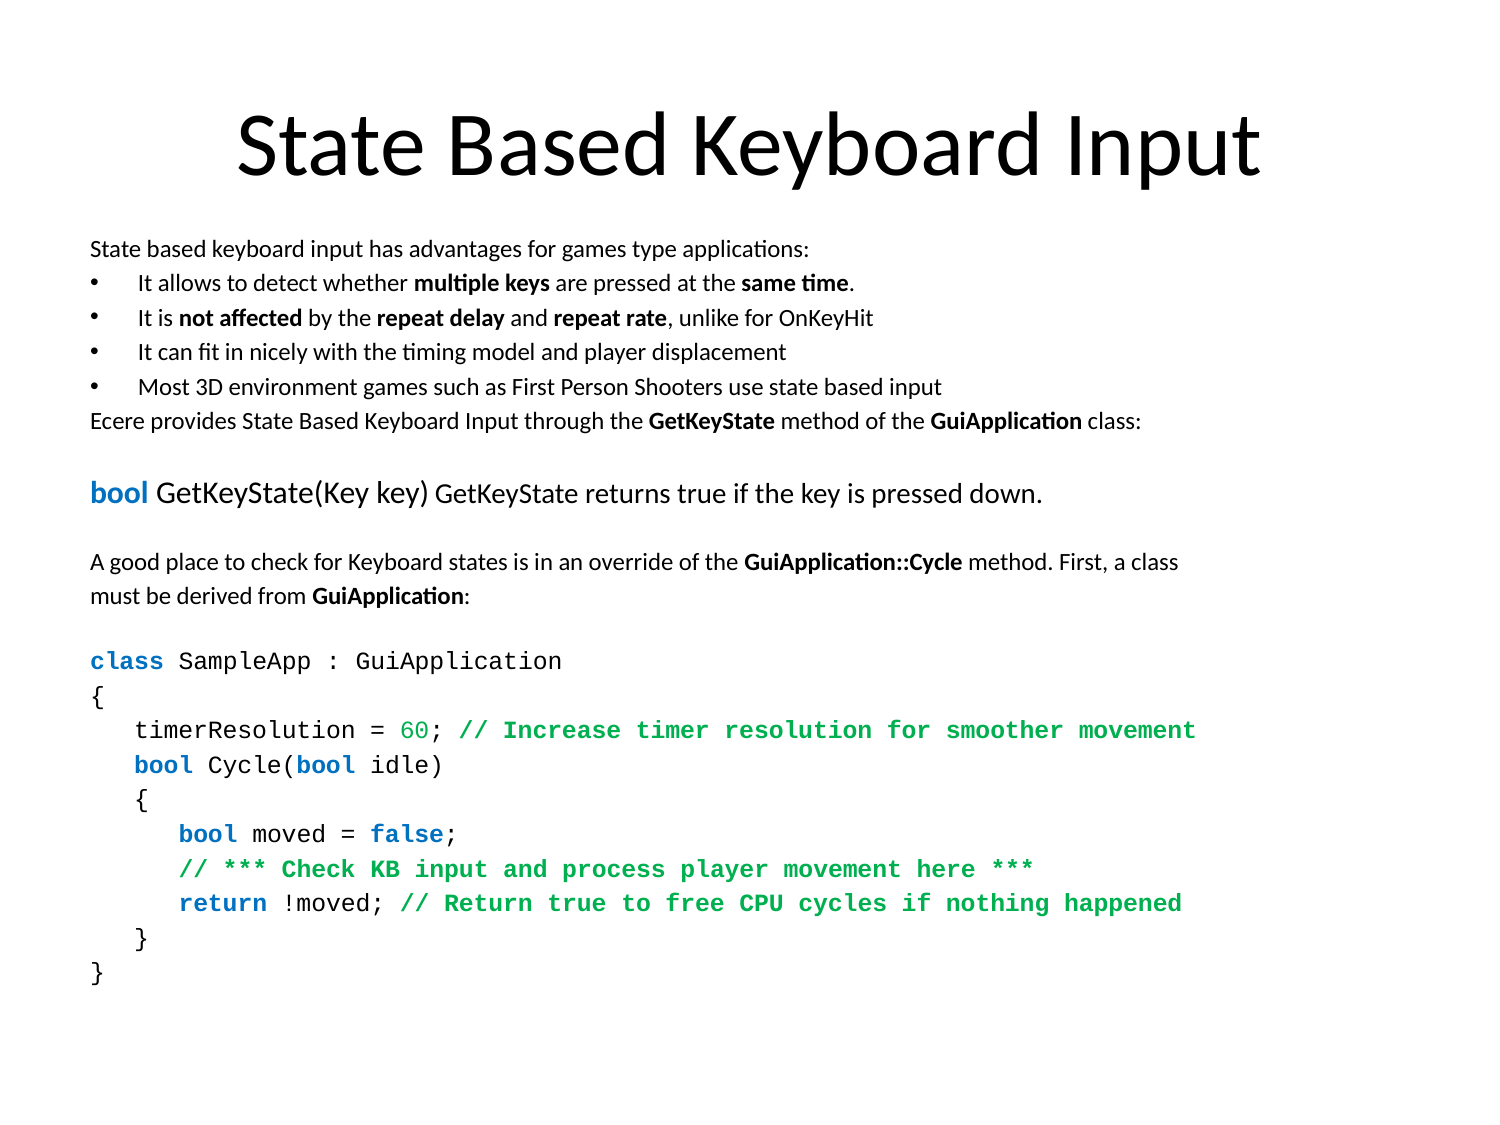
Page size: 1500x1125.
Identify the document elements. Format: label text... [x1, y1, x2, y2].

list State based keyboard input has advantages for games type applications: It allows to detect whether multiple keys are pressed at the same time. It is not affected by the repeat delay and repeat rate, unlike for OnKeyHit It can fit in nicely with the timing model and player displacement Most 3D environment games such as First Person Shooters use state based input Ecere provides State Based Keyboard Input through the GetKeyState method of the GuiApplication class: bool GetKeyState(Key key) GetKeyState returns true if the key is pressed down. A good place to check for Keyboard states is in an override of the GuiApplication::Cycle method. First, a class must be derived from GuiApplication: class SampleApp : GuiApplication { timerResolution = 60; // Increase timer resolution for smoother movement bool Cycle(bool idle) { bool moved = false; // *** Check KB input and process player movement here *** return !moved; // Return true to free CPU cycles if nothing happened } } [75, 224, 1425, 1005]
title State Based Keyboard Input [75, 45, 1425, 224]
